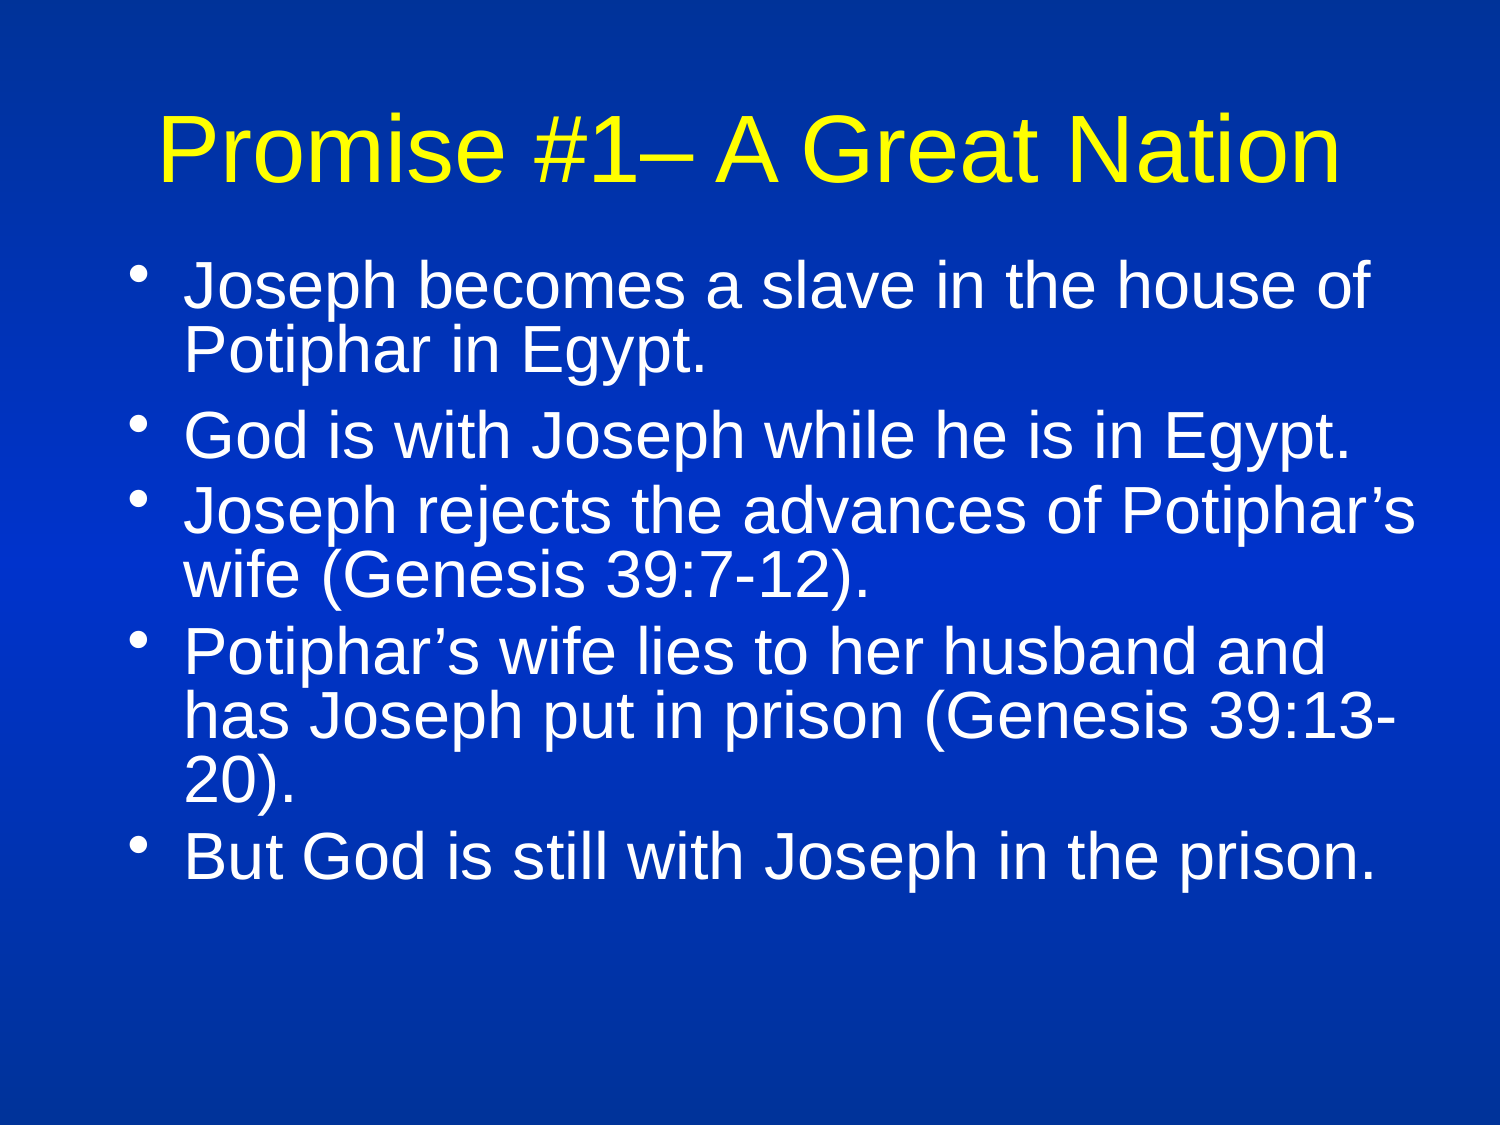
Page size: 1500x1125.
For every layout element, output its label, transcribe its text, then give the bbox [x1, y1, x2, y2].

list Joseph becomes a slave in the house of Potiphar in Egypt. [112, 249, 1400, 388]
text_box Joseph rejects the advances of Potiphar’s wife (Genesis 39:7-12). Potiphar’s wife lies to her husband and has Joseph put in prison (Genesis 39:13-20). But God is still with Joseph in the prison. [112, 474, 1438, 925]
title Promise #1– A Great Nation [37, 50, 1463, 238]
text_box God is with Joseph while he is in Egypt. [112, 399, 1400, 474]
